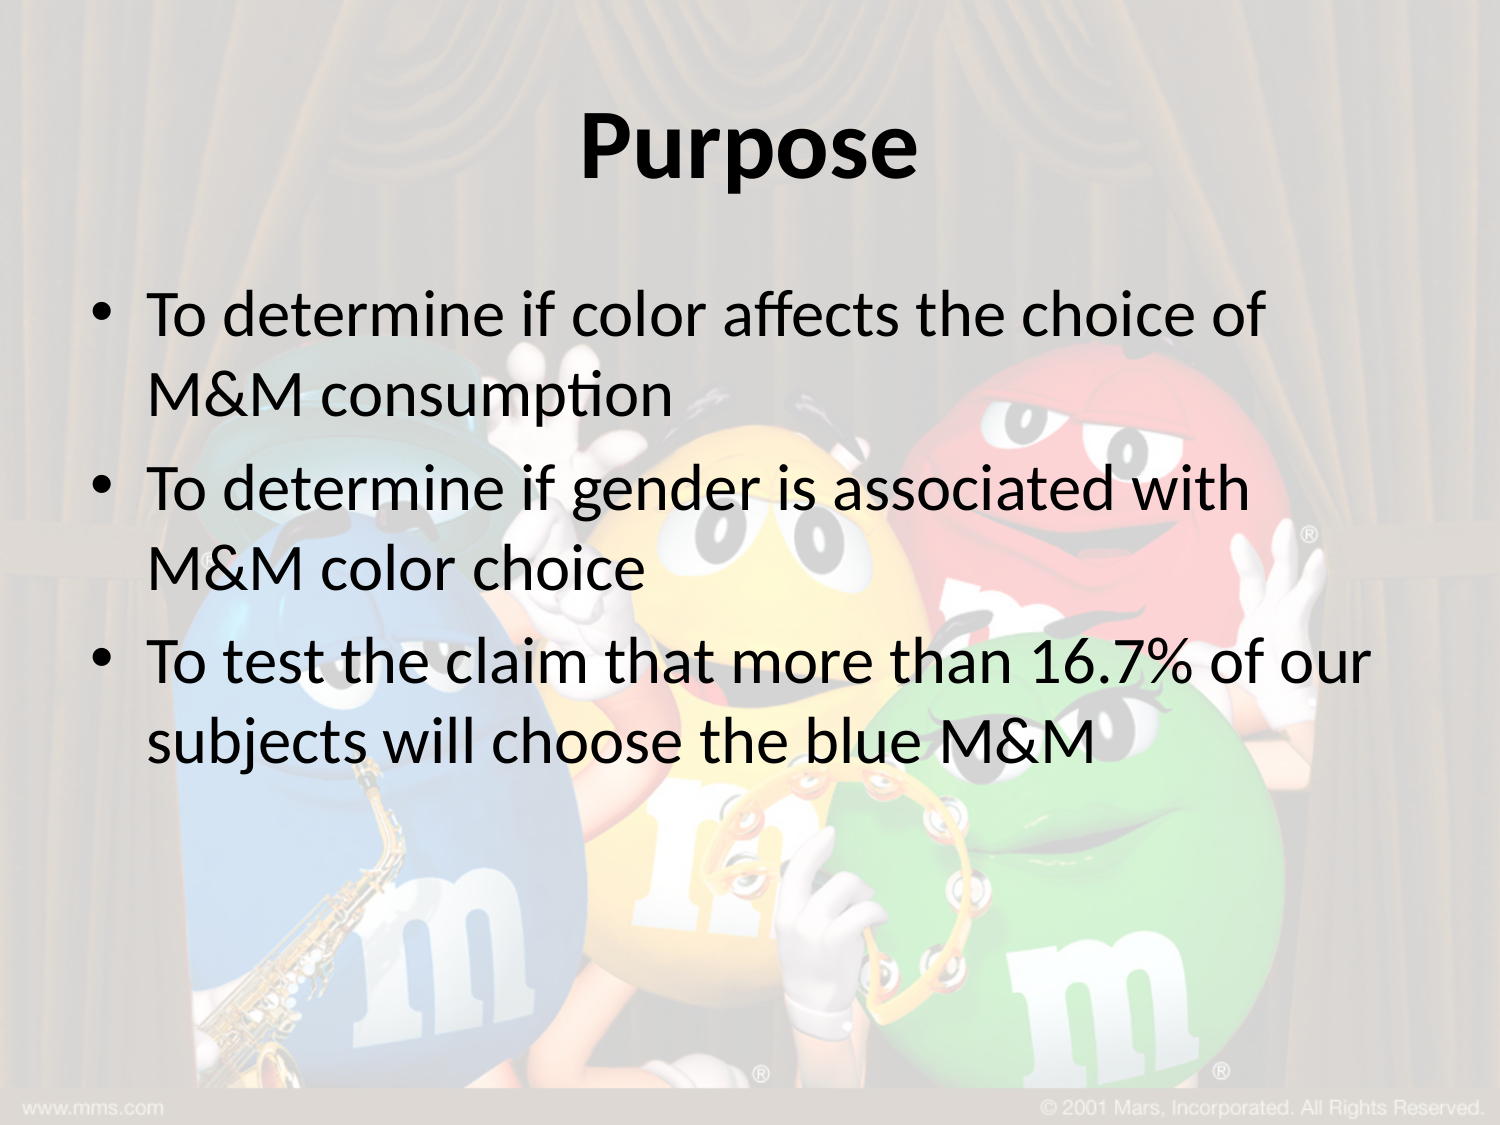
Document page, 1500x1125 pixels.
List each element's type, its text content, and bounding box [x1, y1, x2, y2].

list To determine if color affects the choice of M&M consumption To determine if gender is associated with M&M color choice To test the claim that more than 16.7% of our subjects will choose the blue M&M [75, 262, 1425, 1005]
title Purpose [75, 45, 1425, 233]
